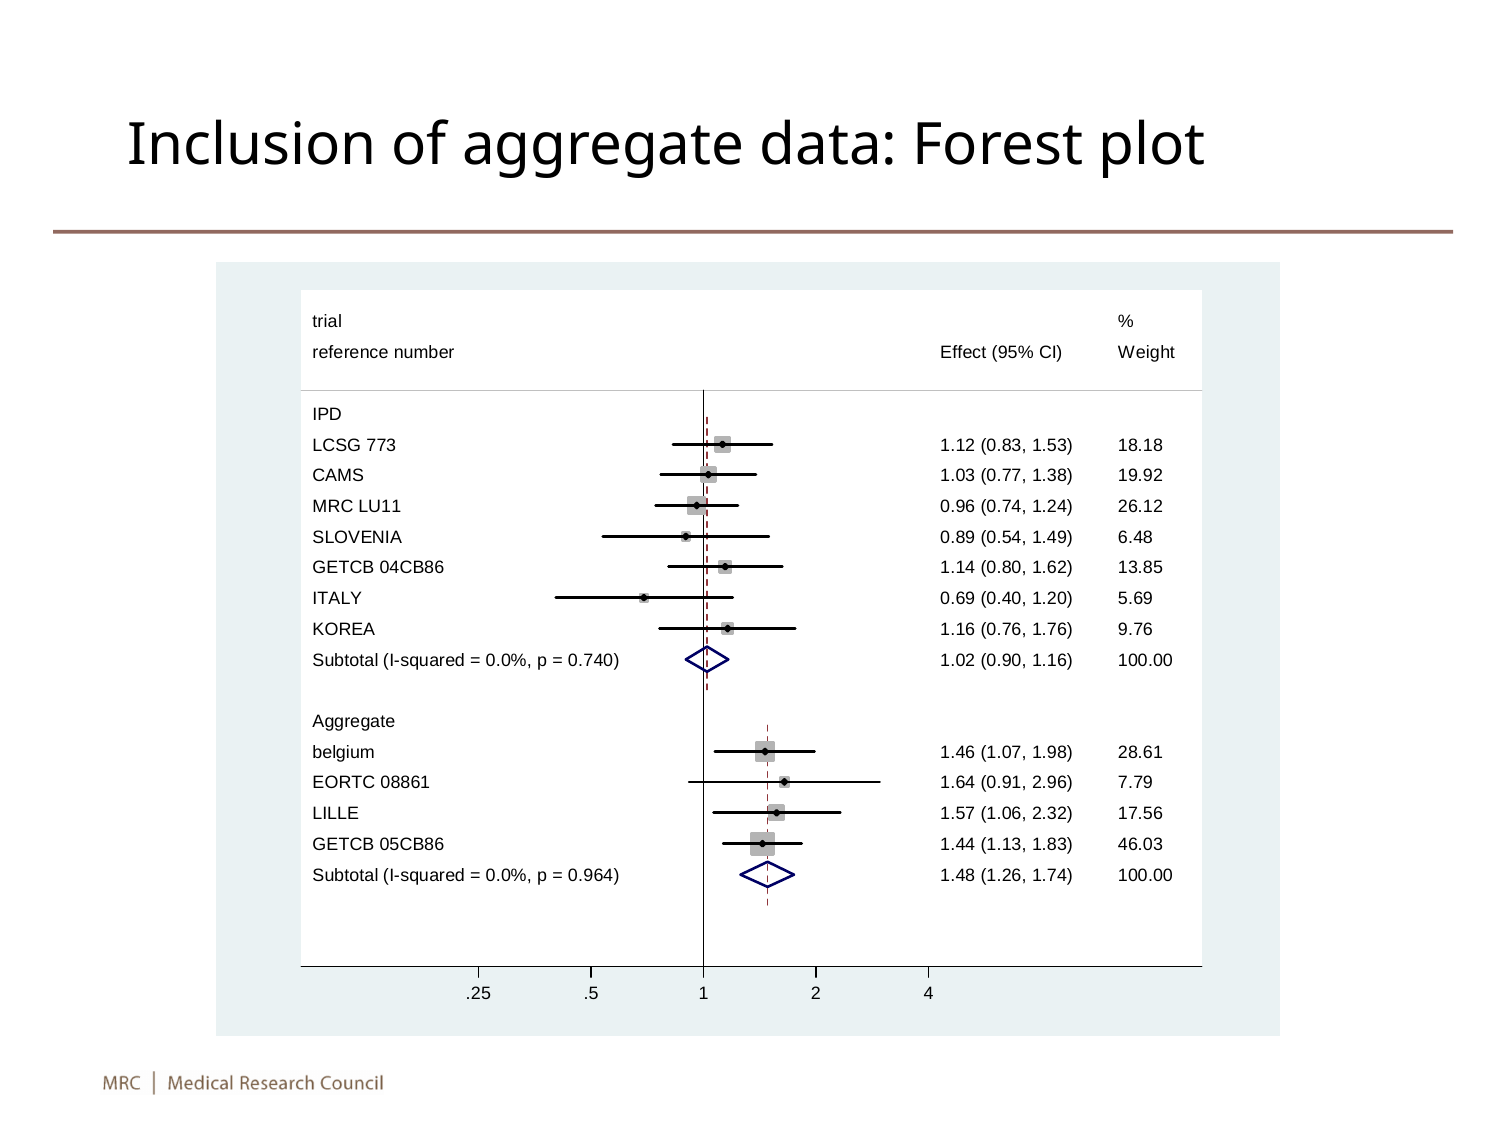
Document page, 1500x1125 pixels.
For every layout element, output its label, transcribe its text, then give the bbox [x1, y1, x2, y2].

title Inclusion of aggregate data: Forest plot [112, 75, 1397, 208]
picture [206, 253, 1288, 1046]
picture [100, 1070, 384, 1095]
